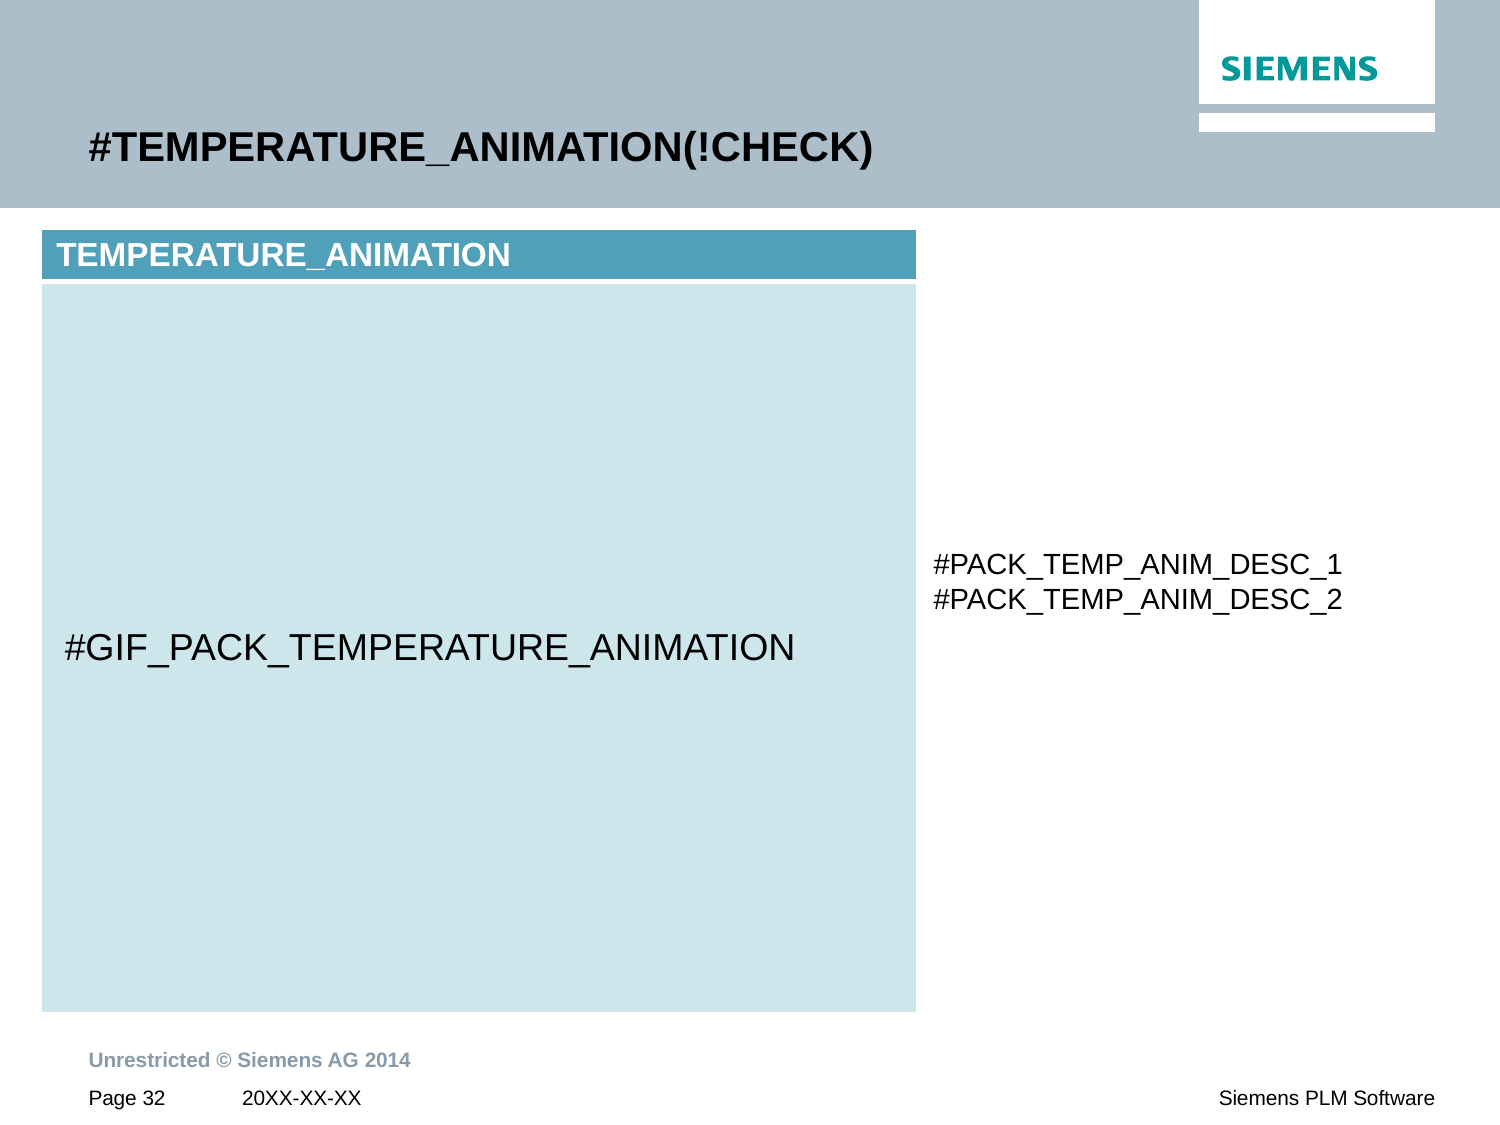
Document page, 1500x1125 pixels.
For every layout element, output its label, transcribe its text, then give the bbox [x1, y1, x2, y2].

text_box #GIF_PACK_TEMPERATURE_ANIMATION [64, 302, 892, 988]
table_cell [42, 284, 916, 1012]
table_header TEMPERATURE_ANIMATION [42, 230, 916, 279]
title #TEMPERATURE_ANIMATION(!CHECK) [0, 0, 1500, 209]
text_box #PACK_TEMP_ANIM_DESC_1 #PACK_TEMP_ANIM_DESC_2 [918, 538, 1436, 658]
